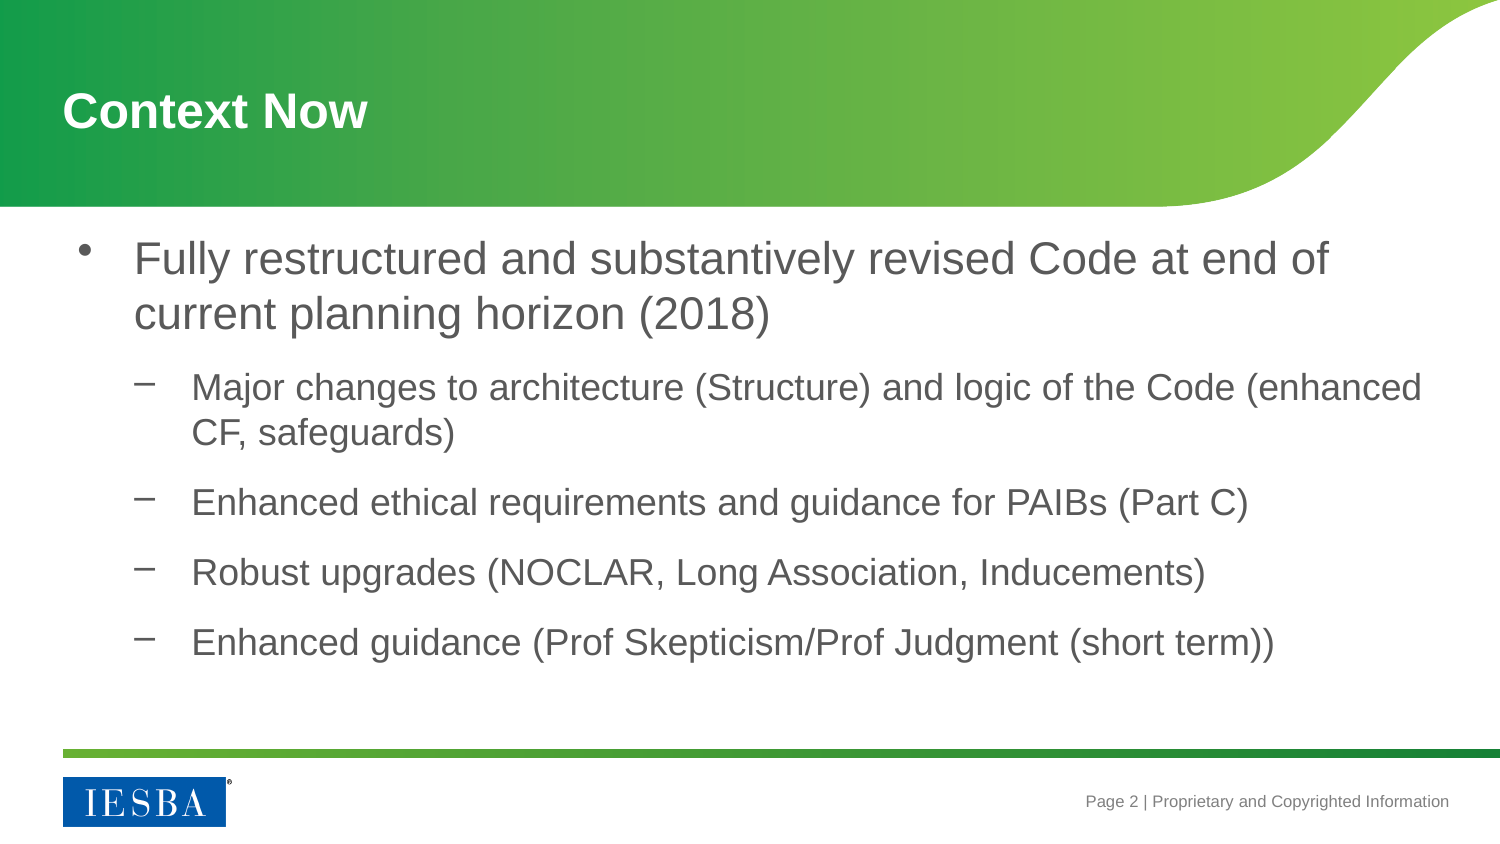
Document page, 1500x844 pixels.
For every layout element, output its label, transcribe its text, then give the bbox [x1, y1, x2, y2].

title Context Now [62, 75, 1300, 142]
picture [63, 777, 232, 827]
picture [0, 0, 1500, 207]
list Fully restructured and substantively revised Code at end of current planning horizon (2018) Major changes to architecture (Structure) and logic of the Code (enhanced CF, safeguards) Enhanced ethical requirements and guidance for PAIBs (Part C) Robust upgrades (NOCLAR, Long Association, Inducements) Enhanced guidance (Prof Skepticism/Prof Judgment (short term)) [62, 220, 1450, 747]
